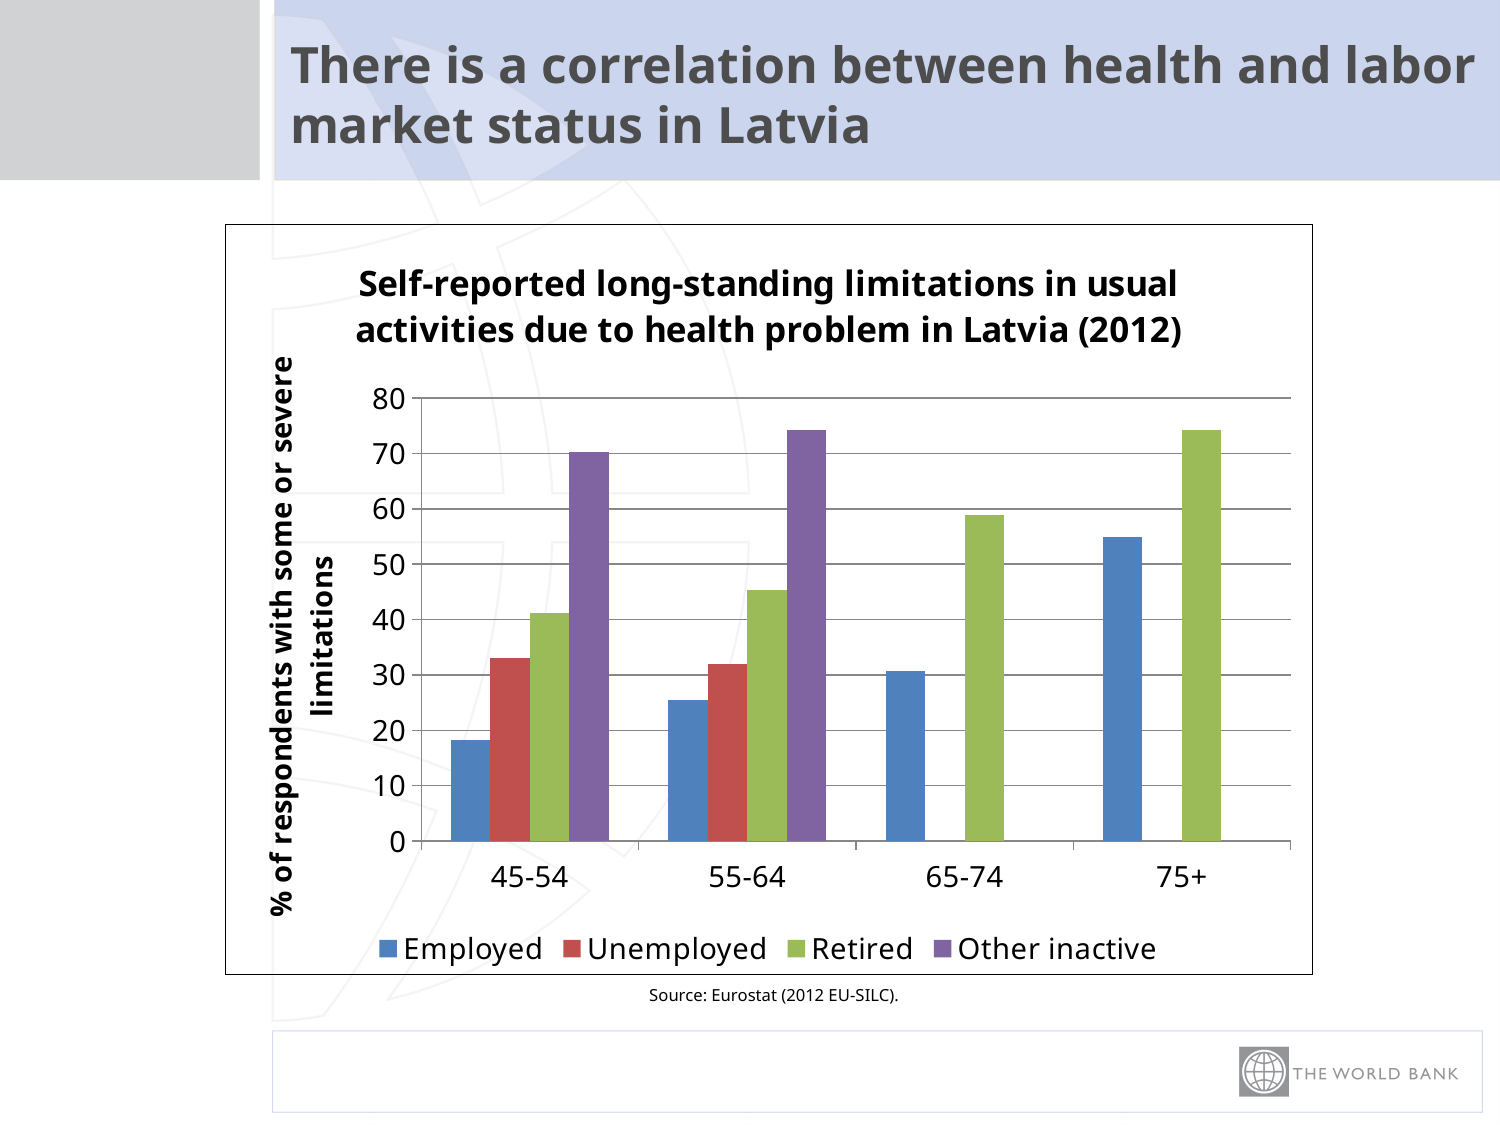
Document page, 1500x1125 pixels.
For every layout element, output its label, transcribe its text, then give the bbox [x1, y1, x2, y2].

chart [224, 224, 1313, 976]
title There is a correlation between health and labor market status in Latvia [274, 0, 1500, 188]
picture [0, 0, 1500, 1125]
text_box Source: Eurostat (2012 EU-SILC). [634, 984, 915, 1012]
